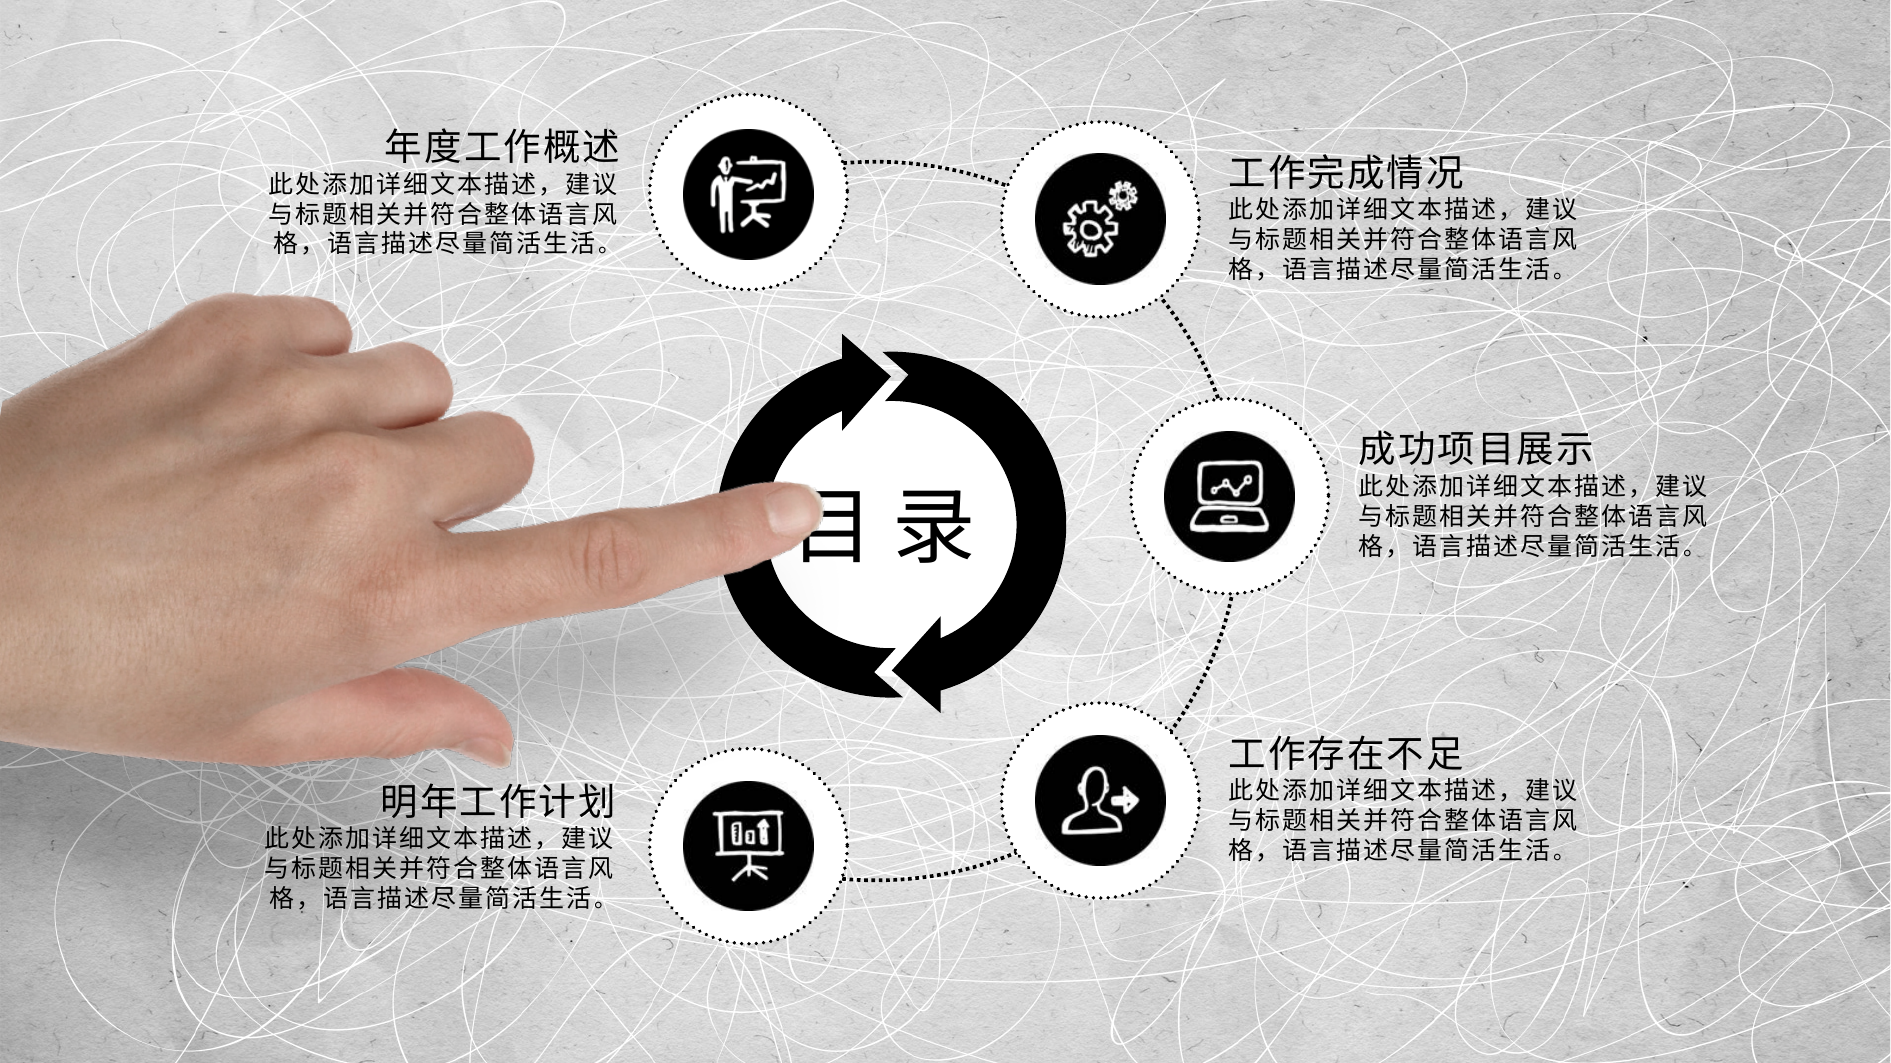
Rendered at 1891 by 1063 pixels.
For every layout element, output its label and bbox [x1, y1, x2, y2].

text_box [1130, 398, 1329, 595]
text_box [1001, 702, 1200, 899]
text_box [827, 748, 848, 945]
text_box [827, 333, 1067, 714]
picture [0, 0, 1891, 1063]
text_box [649, 94, 848, 290]
text_box [1001, 121, 1200, 318]
